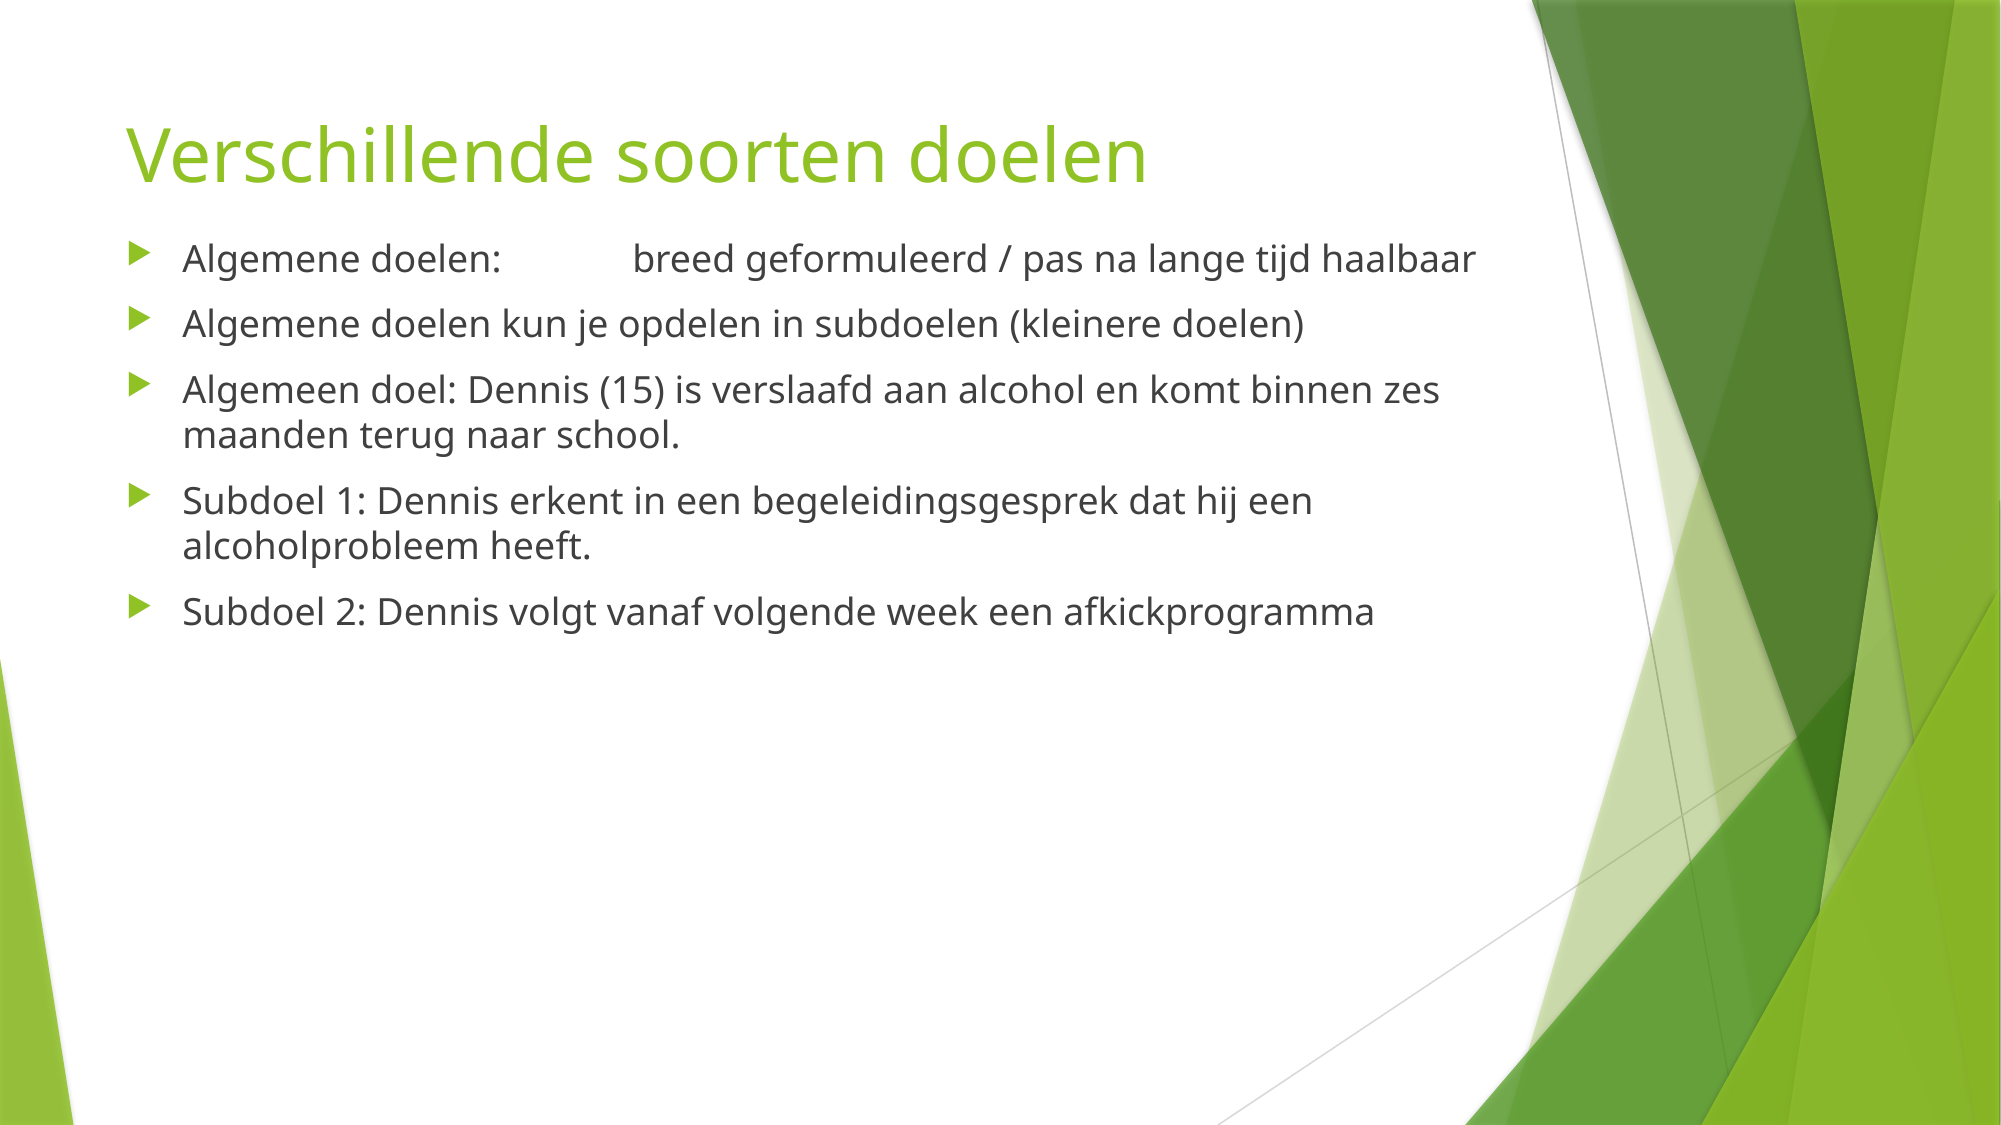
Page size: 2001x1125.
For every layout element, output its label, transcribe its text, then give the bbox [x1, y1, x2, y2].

list Algemene doelen: breed geformuleerd / pas na lange tijd haalbaar Algemene doelen kun je opdelen in subdoelen (kleinere doelen) Algemeen doel: Dennis (15) is verslaafd aan alcohol en komt binnen zes maanden terug naar school. Subdoel 1: Dennis erkent in een begeleidingsgesprek dat hij een alcoholprobleem heeft. Subdoel 2: Dennis volgt vanaf volgende week een afkickprogramma [111, 227, 1522, 864]
title Verschillende soorten doelen [111, 99, 1522, 227]
